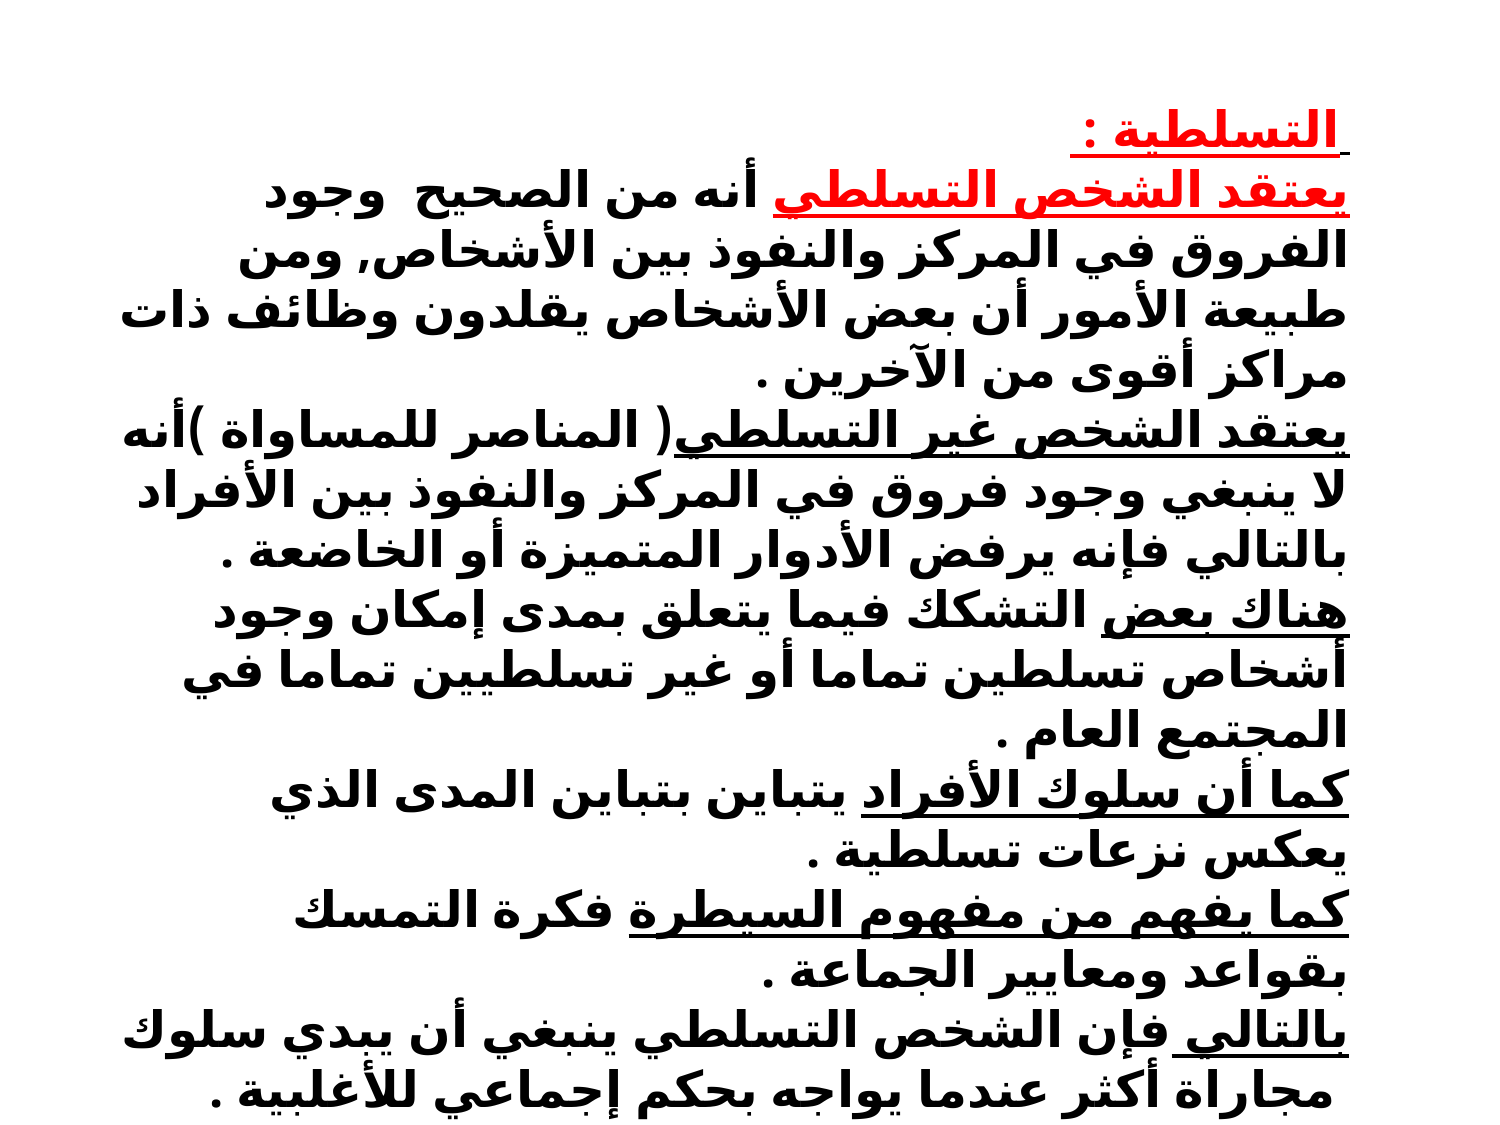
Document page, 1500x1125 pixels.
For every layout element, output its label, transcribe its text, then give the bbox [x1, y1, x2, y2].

text_box التسلطية : يعتقد الشخص التسلطي أنه من الصحيح وجود الفروق في المركز والنفوذ بين الأشخاص, ومن طبيعة الأمور أن بعض الأشخاص يقلدون وظائف ذات مراكز أقوى من الآخرين . يعتقد الشخص غير التسلطي( المناصر للمساواة )أنه لا ينبغي وجود فروق في المركز والنفوذ بين الأفراد بالتالي فإنه يرفض الأدوار المتميزة أو الخاضعة . هناك بعض التشكك فيما يتعلق بمدى إمكان وجود أشخاص تسلطين تماما أو غير تسلطيين تماما في المجتمع العام . كما أن سلوك الأفراد يتباين بتباين المدى الذي يعكس نزعات تسلطية . كما يفهم من مفهوم السيطرة فكرة التمسك بقواعد ومعايير الجماعة . بالتالي فإن الشخص التسلطي ينبغي أن يبدي سلوك مجاراة أكثر عندما يواجه بحكم إجماعي للأغلبية . [100, 89, 1365, 1125]
